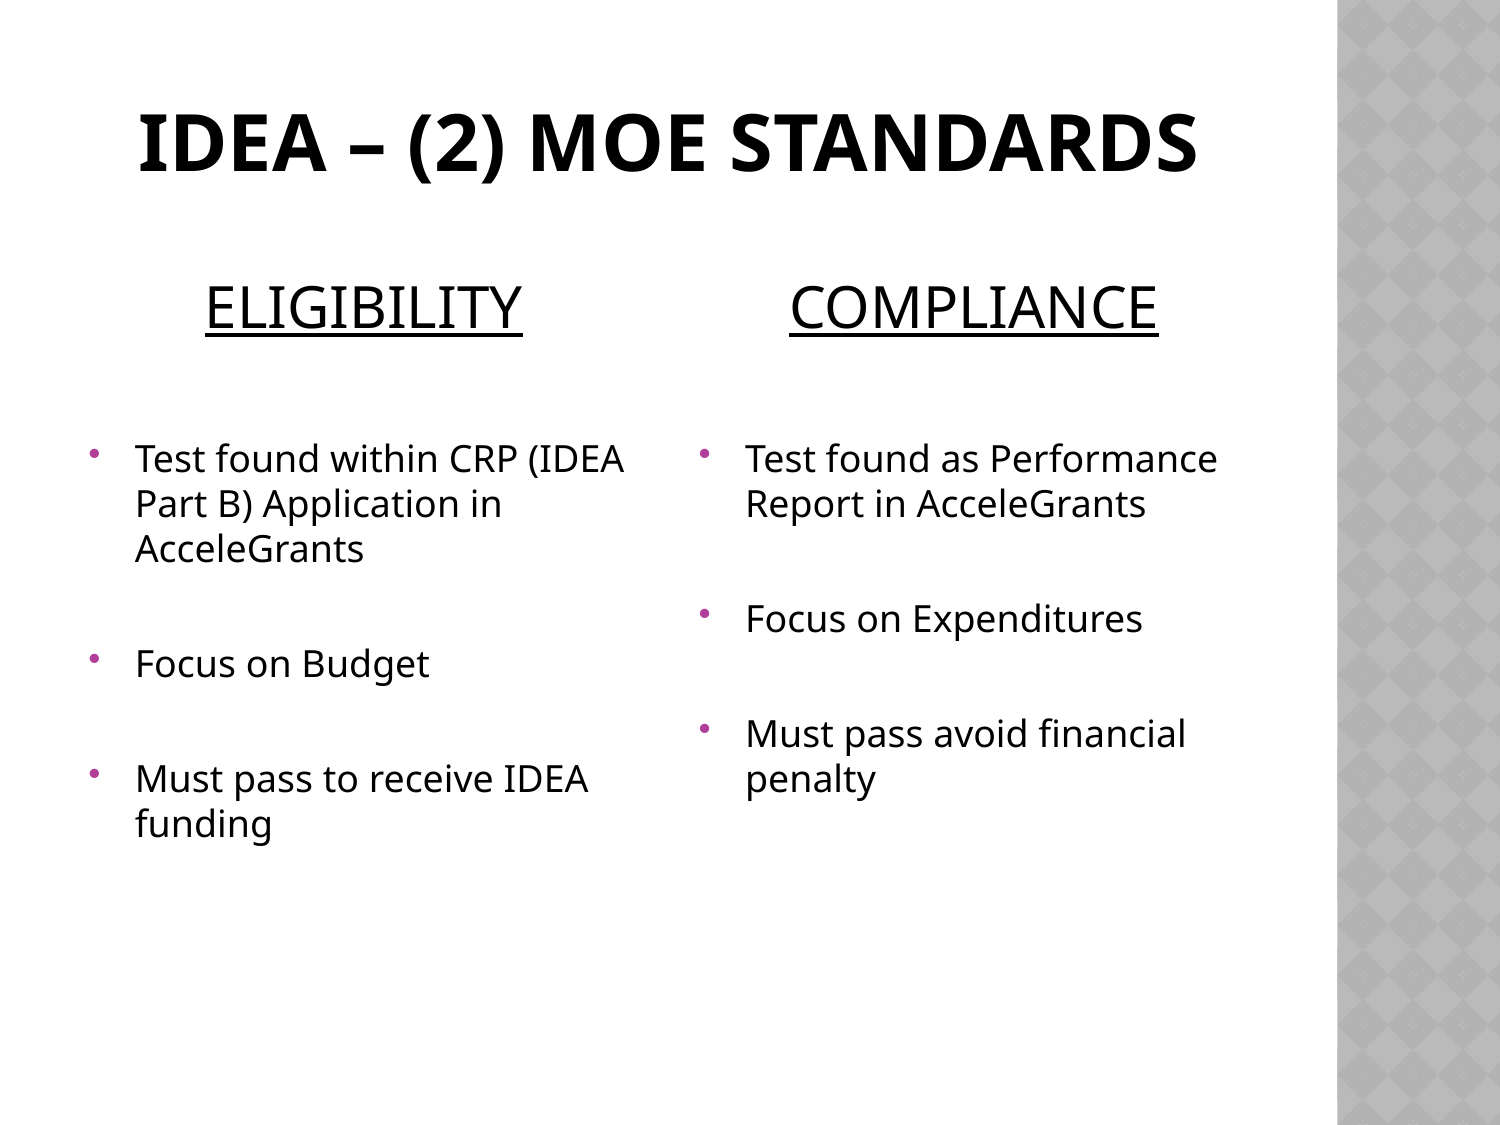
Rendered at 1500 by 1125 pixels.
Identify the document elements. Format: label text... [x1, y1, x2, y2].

list COMPLIANCE Test found as Performance Report in AcceleGrants Focus on Expenditures Must pass avoid financial penalty [685, 262, 1263, 1005]
list ELIGIBILITY Test found within CRP (IDEA Part B) Application in AcceleGrants Focus on Budget Must pass to receive IDEA funding [75, 262, 653, 1005]
title IDEA – (2) MOE STANDARDS [75, 52, 1263, 188]
